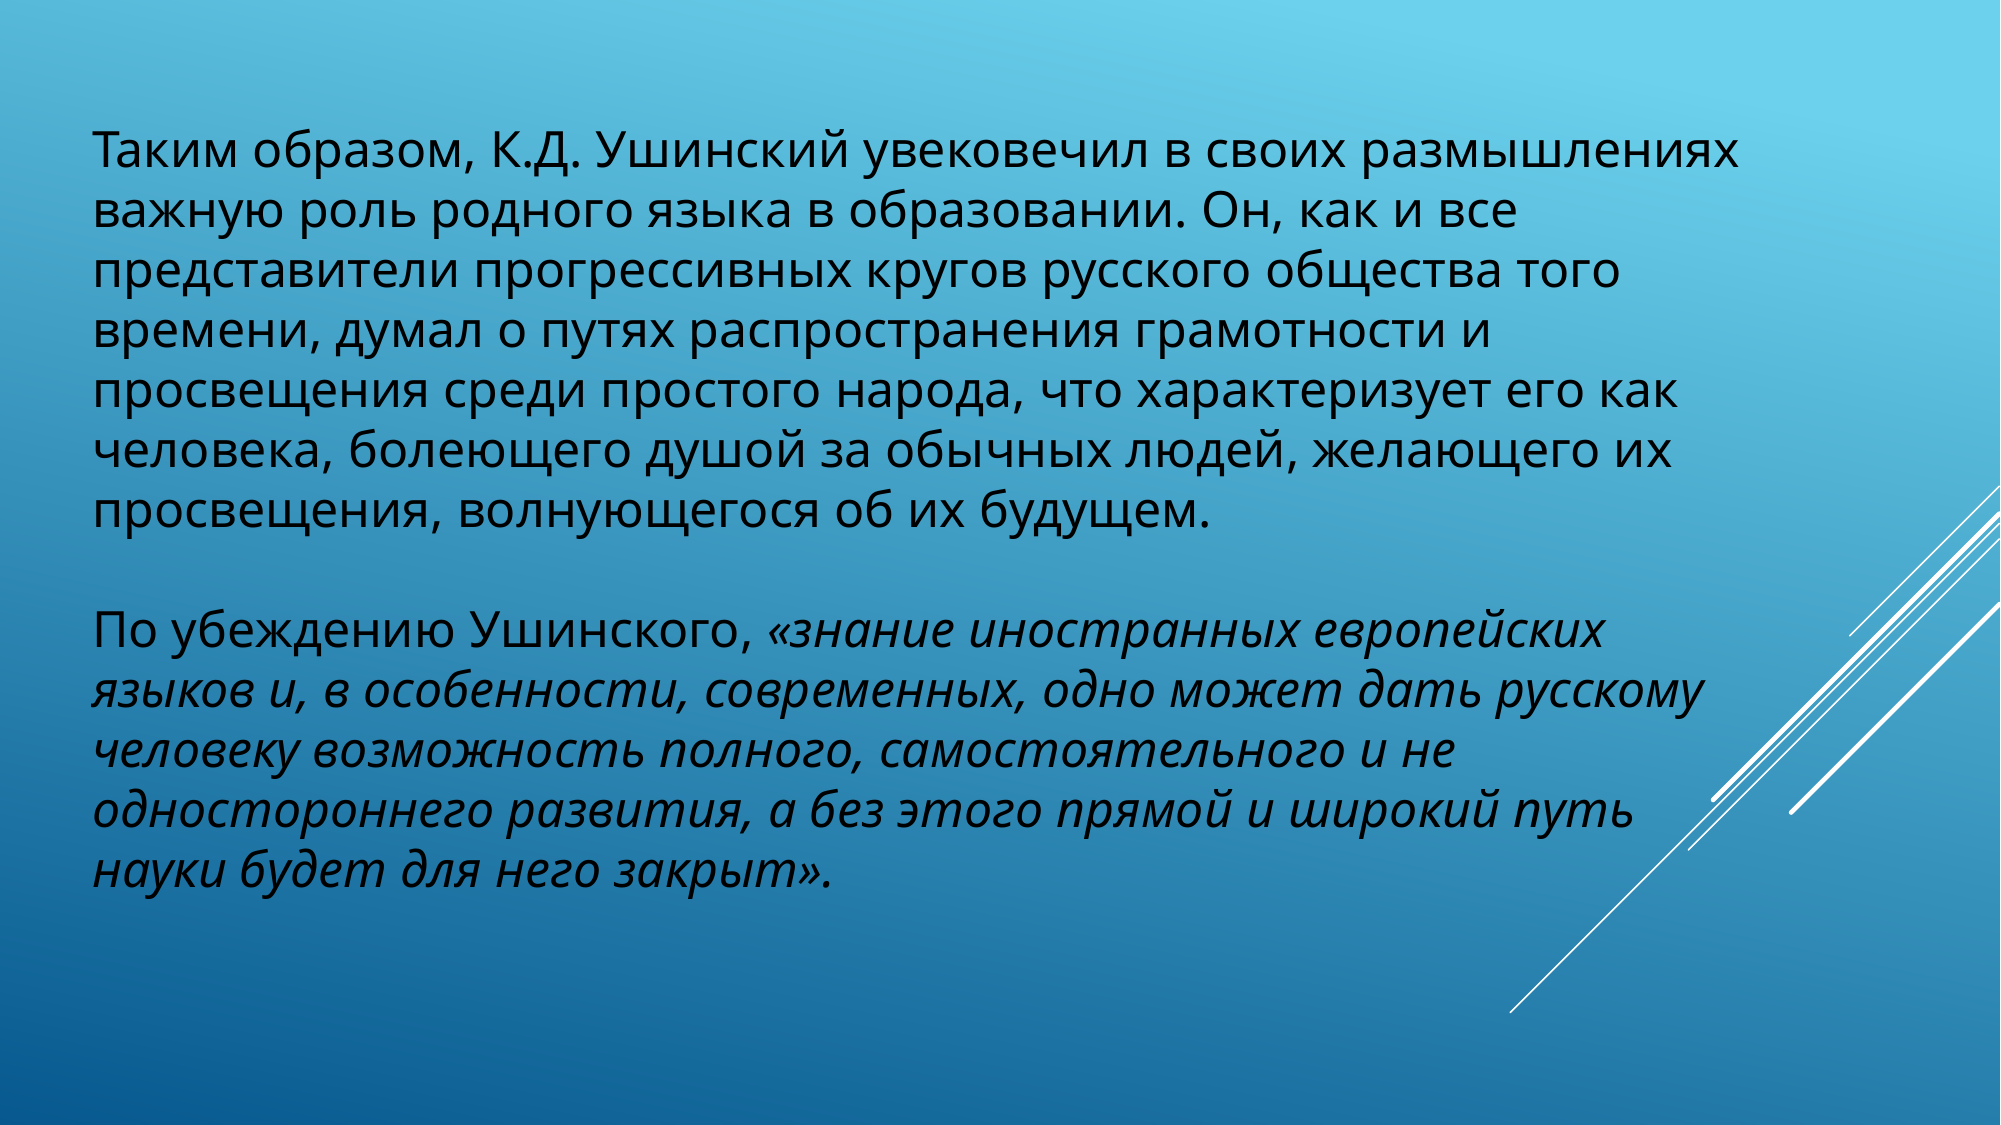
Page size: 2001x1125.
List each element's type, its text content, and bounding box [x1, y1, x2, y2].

text_box Таким образом, К.Д. Ушинский увековечил в своих размышлениях важную роль родного языка в образовании. Он, как и все представители прогрессивных кругов русского общества того времени, думал о путях распространения грамотности и просвещения среди простого народа, что характеризует его как человека, болеющего душой за обычных людей, желающего их просвещения, волнующегося об их будущем. По убеждению Ушинского, «знание иностранных европейских языков и, в особенности, современных, одно может дать русскому человеку возможность полного, самостоятельного и не одностороннего развития, а без этого прямой и широкий путь науки будет для него закрыт». [77, 110, 1785, 906]
